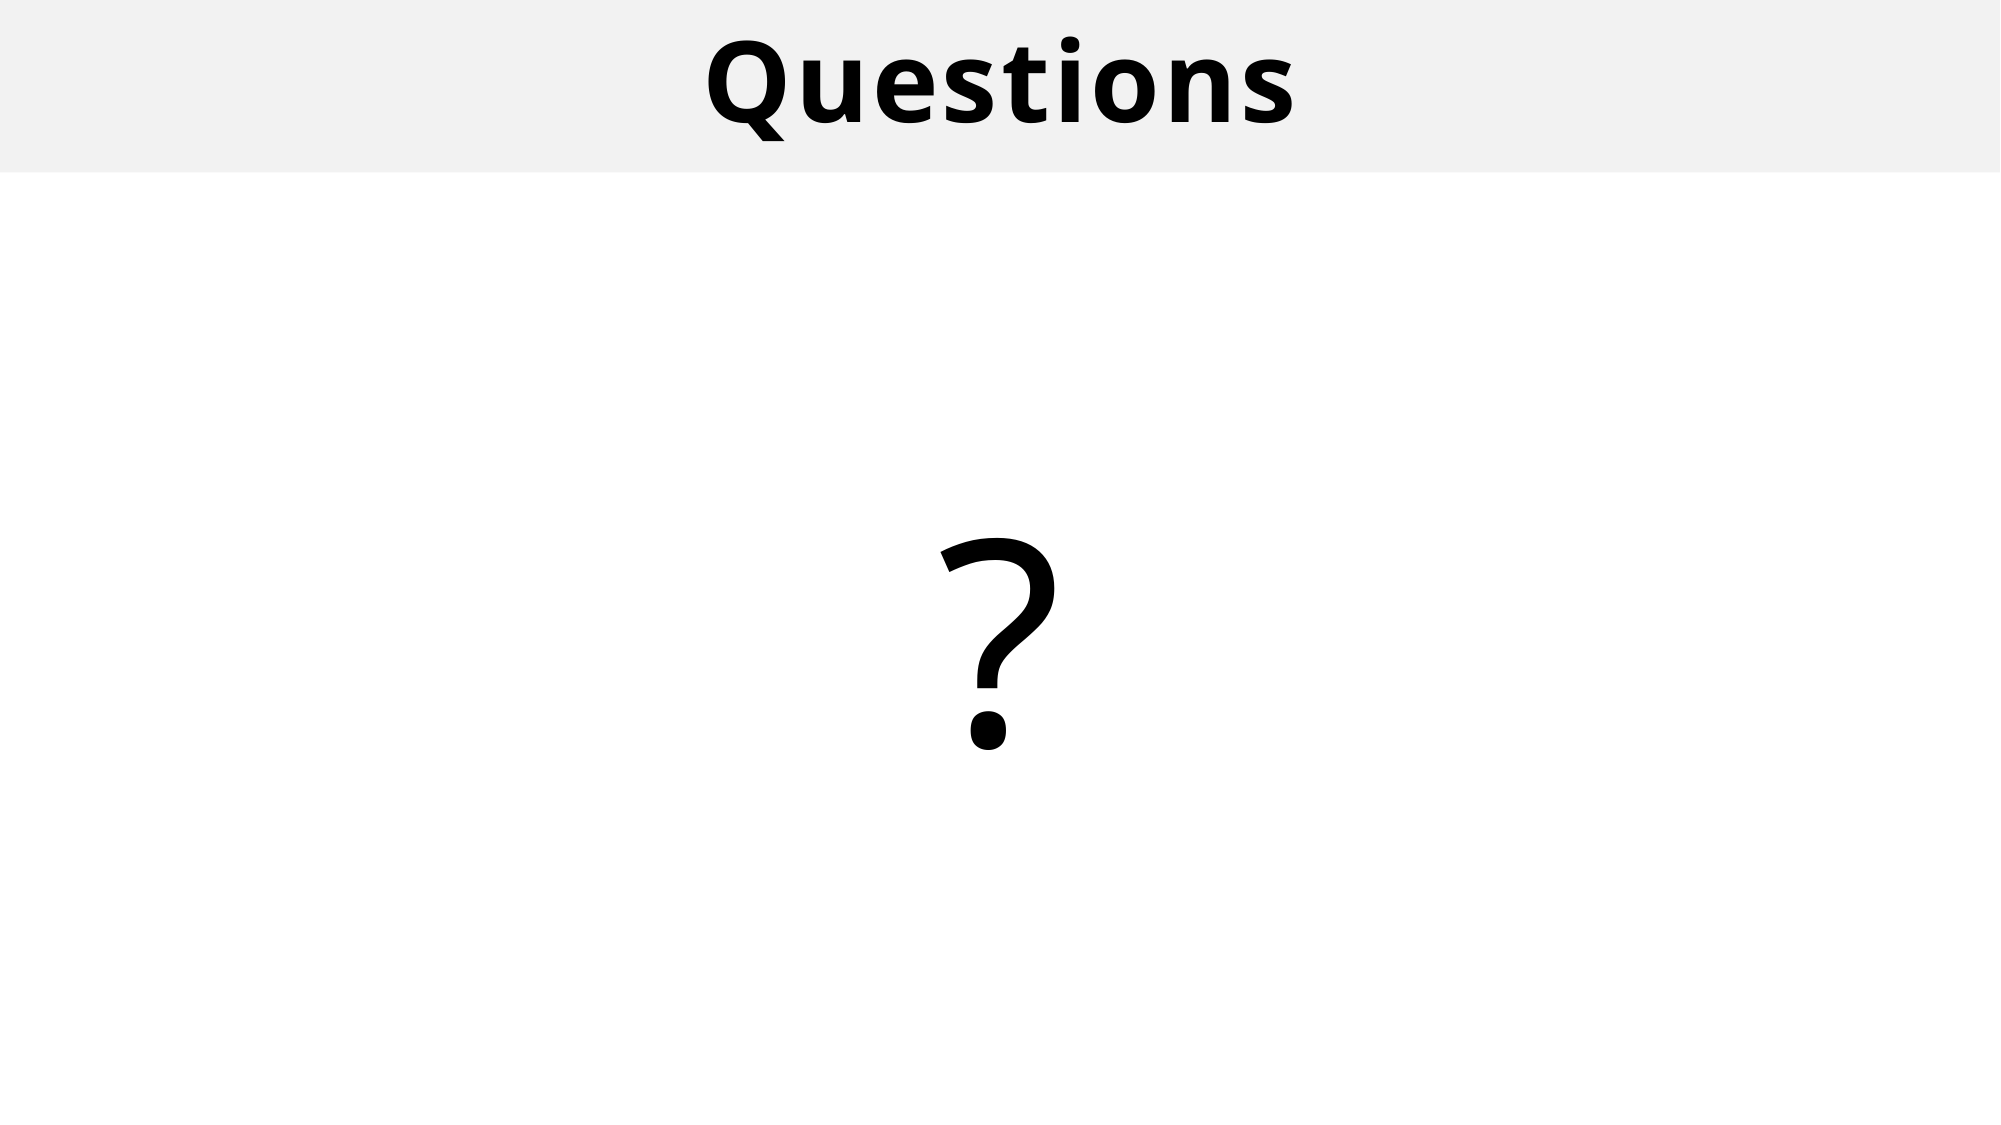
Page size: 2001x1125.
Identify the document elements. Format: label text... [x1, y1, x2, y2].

text_box ? [0, 212, 2000, 1050]
title Questions [0, 0, 2000, 173]
